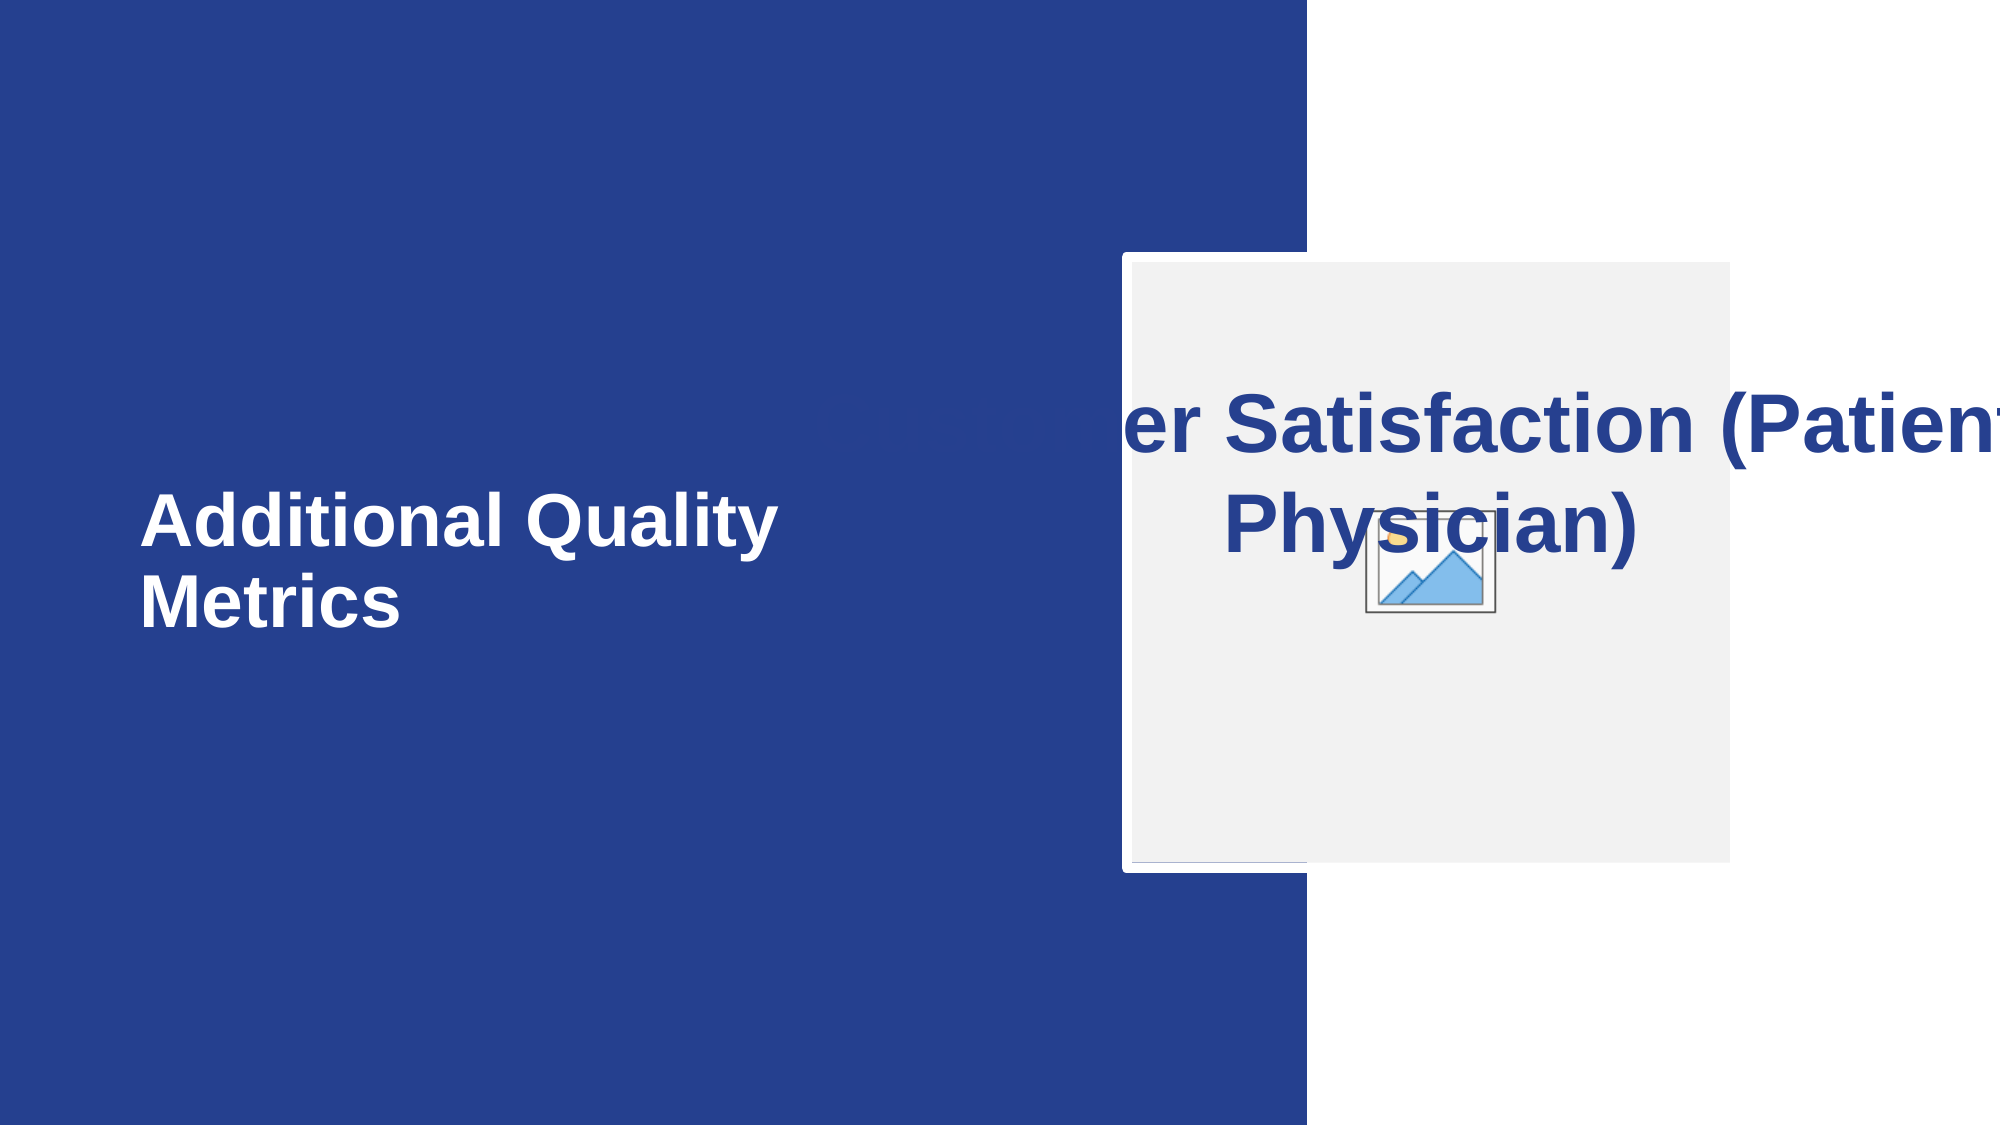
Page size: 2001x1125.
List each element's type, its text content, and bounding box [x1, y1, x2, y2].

title Additional Quality Metrics [124, 453, 932, 672]
picture [1131, 261, 1731, 863]
